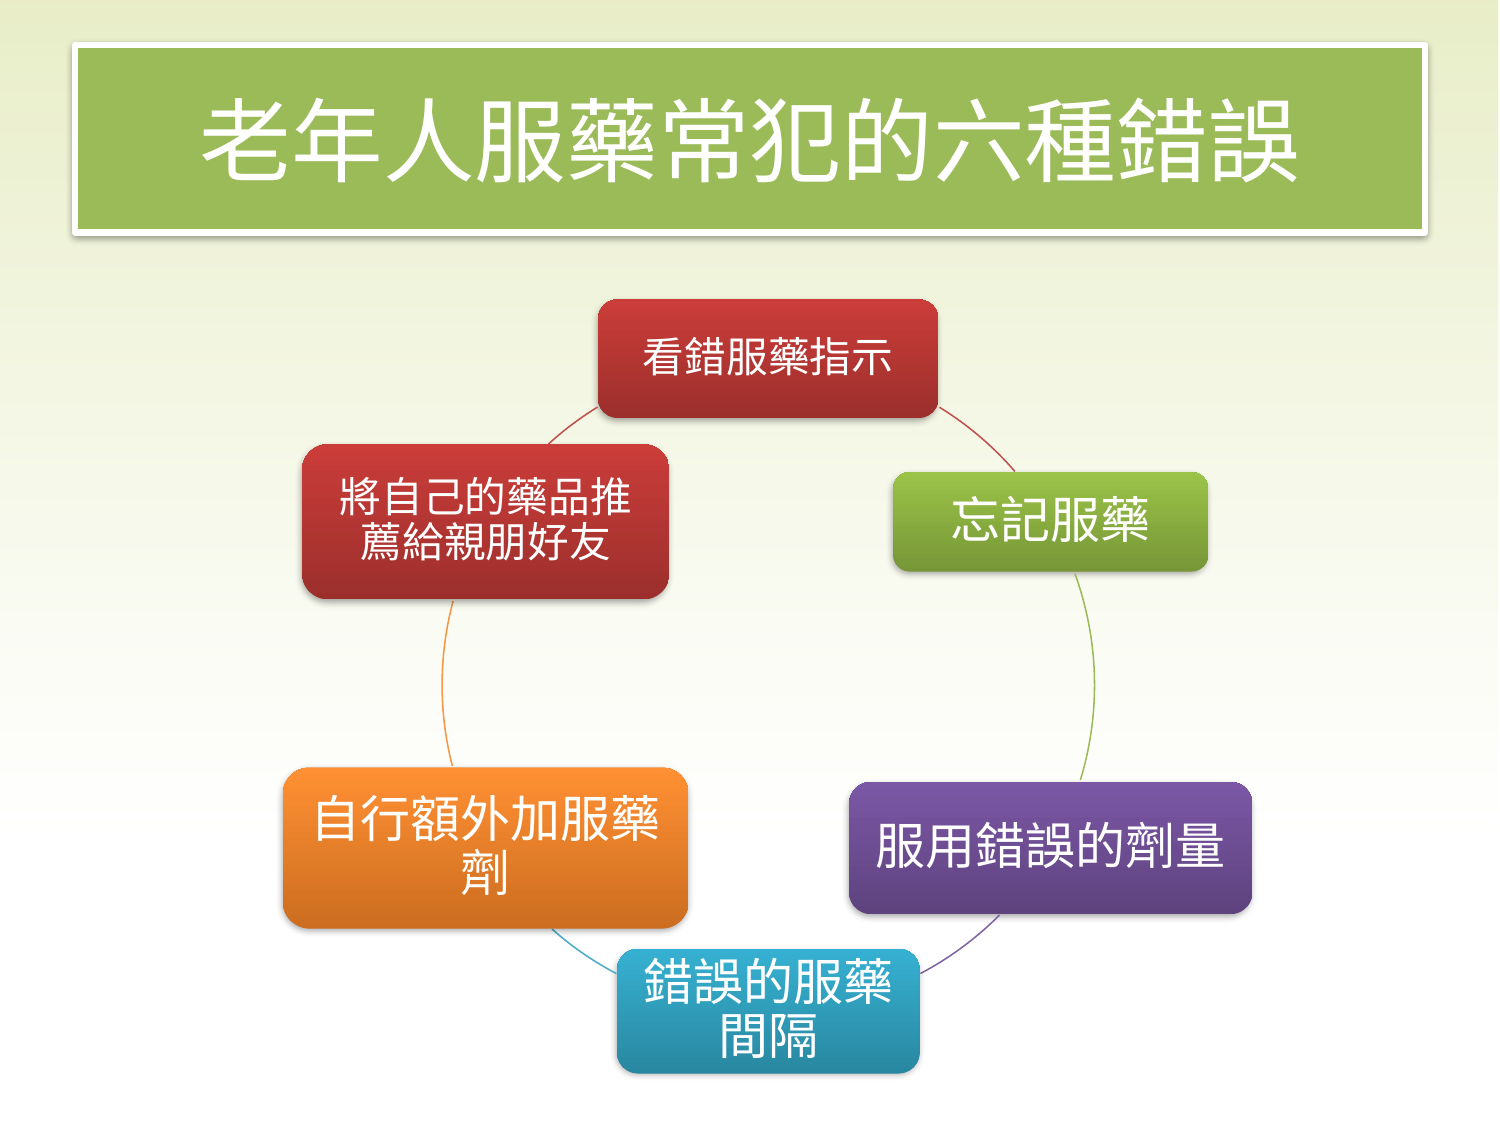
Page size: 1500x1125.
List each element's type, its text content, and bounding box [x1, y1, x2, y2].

picture [0, 0, 1500, 1125]
title 老年人服藥常犯的六種錯誤 [72, 42, 1428, 236]
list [76, 290, 1459, 1083]
